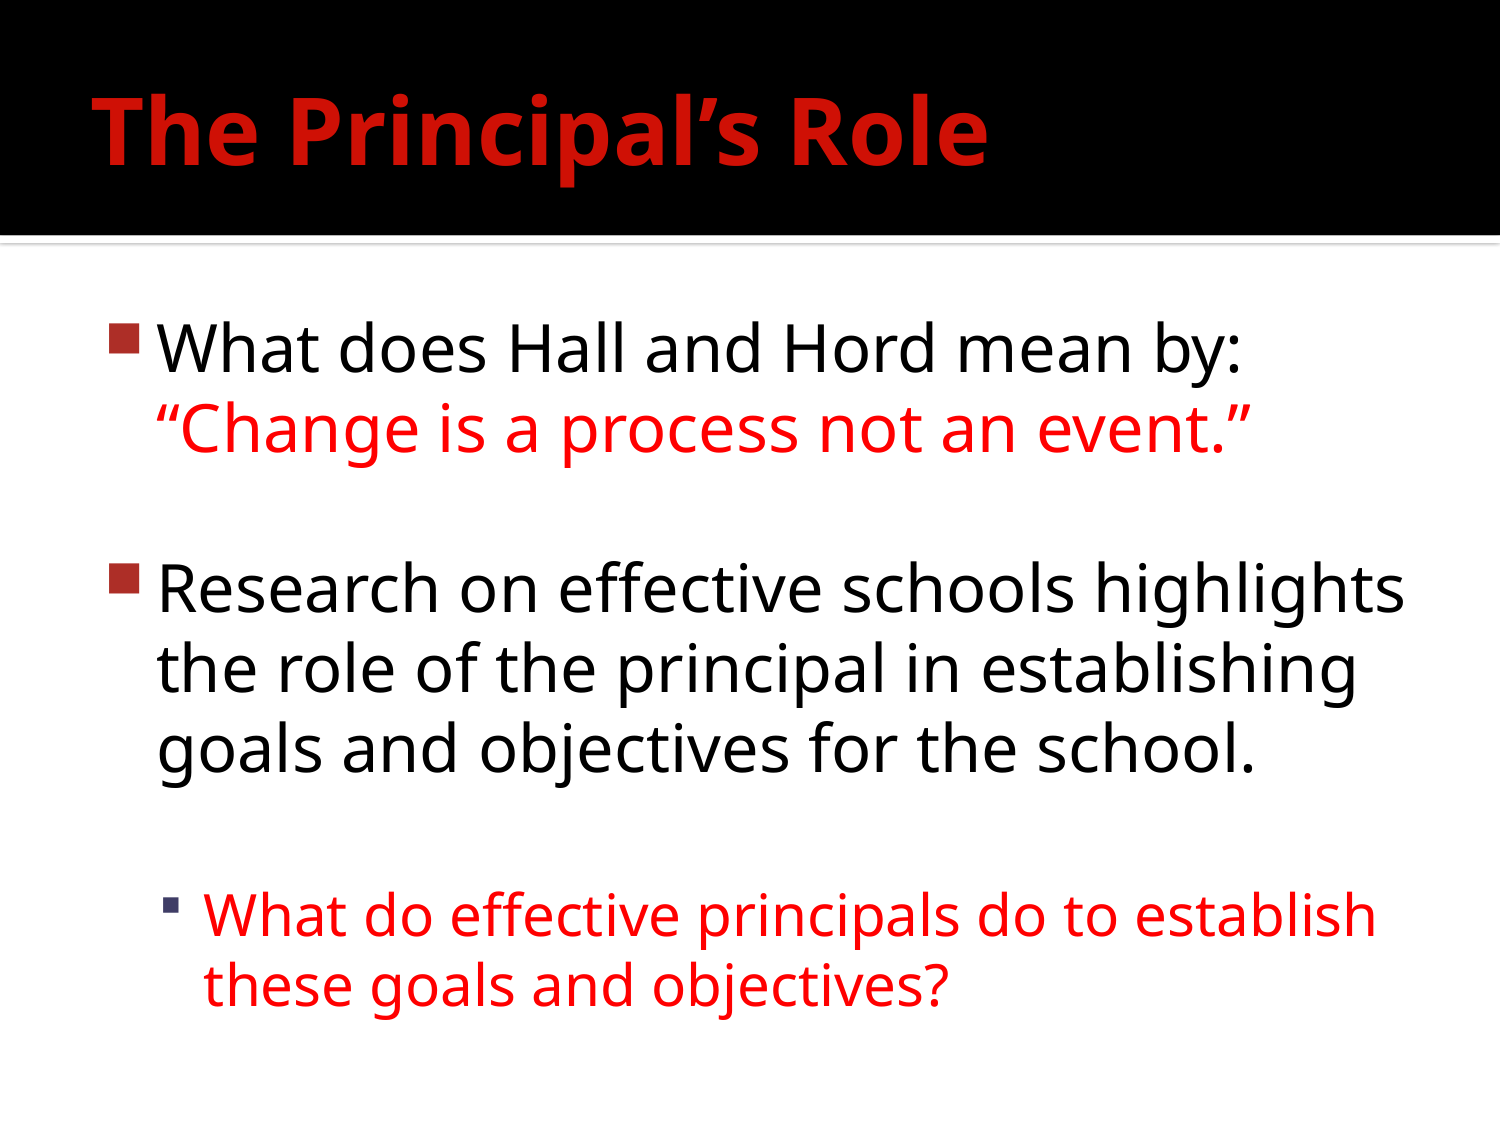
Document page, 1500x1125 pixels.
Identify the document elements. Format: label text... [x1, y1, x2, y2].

list What does Hall and Hord mean by: “Change is a process not an event.” Research on effective schools highlights the role of the principal in establishing goals and objectives for the school. What do effective principals do to establish these goals and objectives? [75, 291, 1425, 1050]
title The Principal’s Role [75, 25, 1425, 231]
